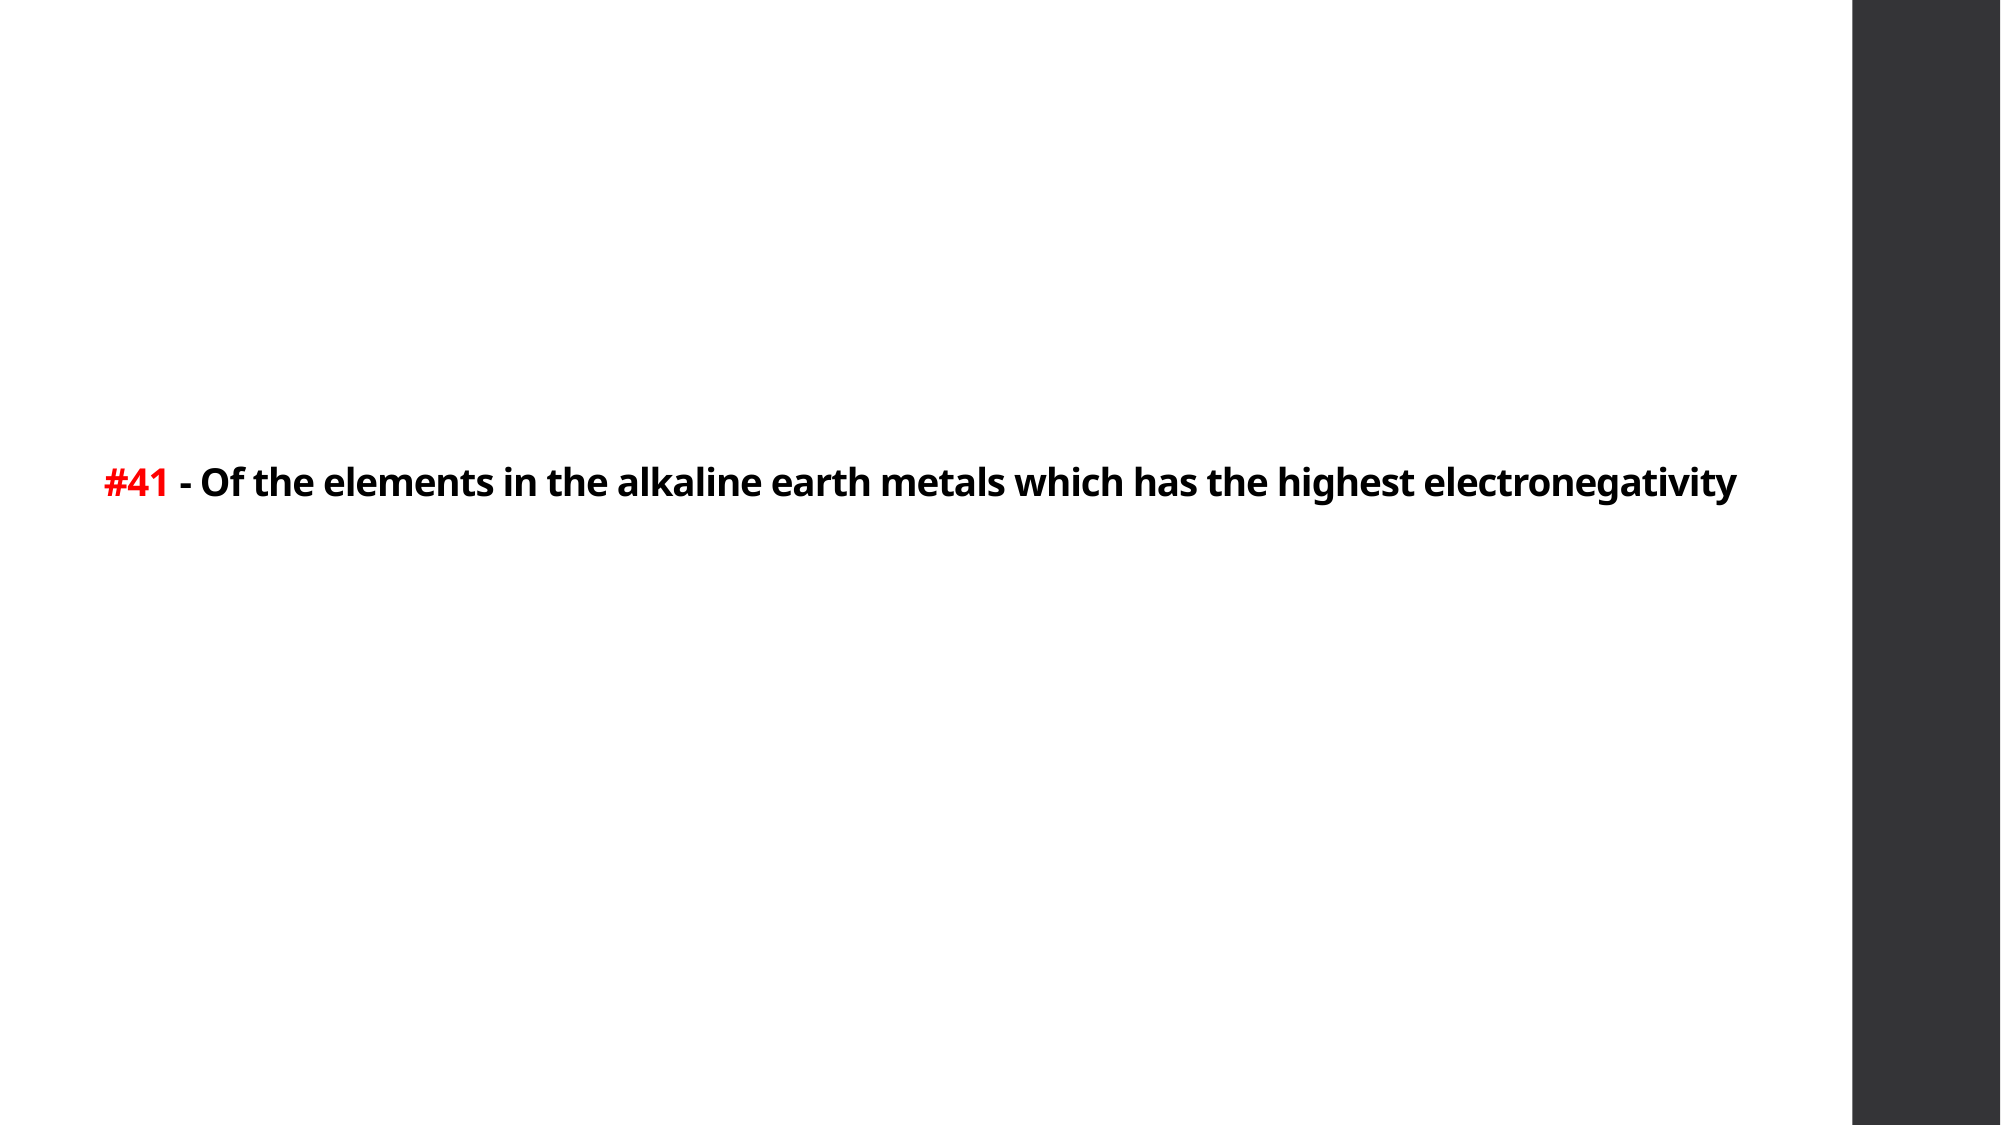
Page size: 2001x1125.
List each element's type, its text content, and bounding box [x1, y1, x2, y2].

title #41 - Of the elements in the alkaline earth metals which has the highest electronegativity [88, 430, 1795, 684]
